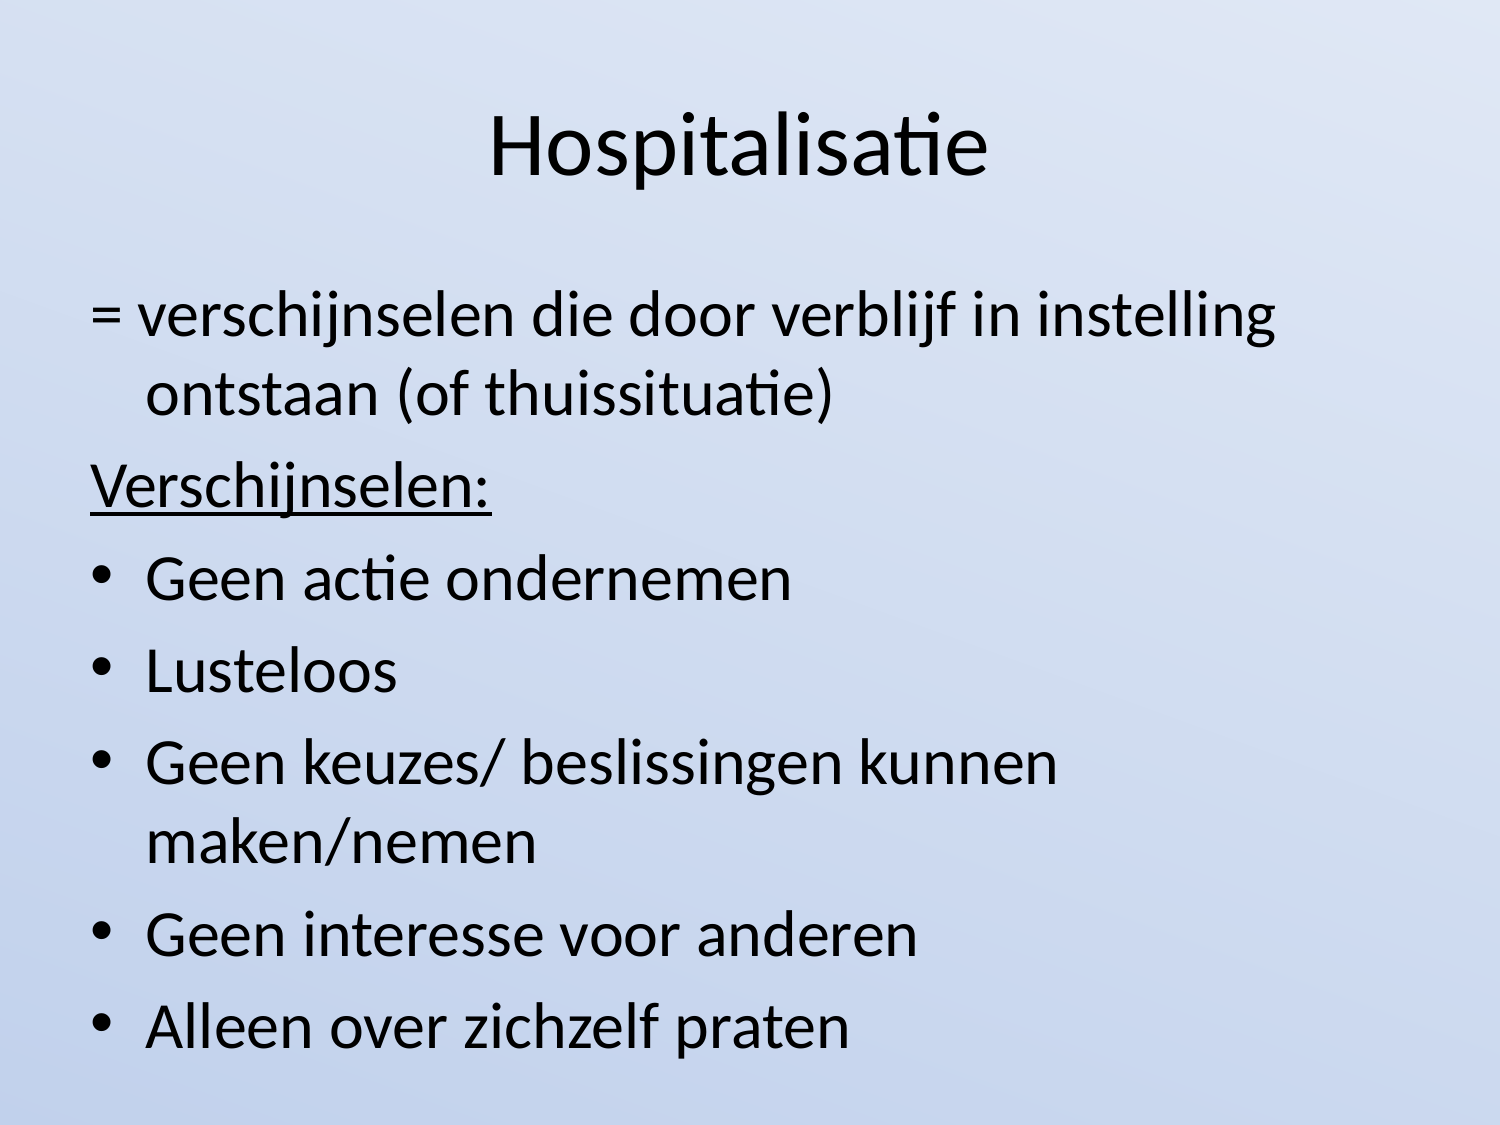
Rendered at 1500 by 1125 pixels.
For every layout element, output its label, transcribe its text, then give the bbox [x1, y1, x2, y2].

list = verschijnselen die door verblijf in instelling ontstaan (of thuissituatie) Verschijnselen: Geen actie ondernemen Lusteloos Geen keuzes/ beslissingen kunnen maken/nemen Geen interesse voor anderen Alleen over zichzelf praten [75, 262, 1459, 1071]
title Hospitalisatie [75, 45, 1425, 233]
